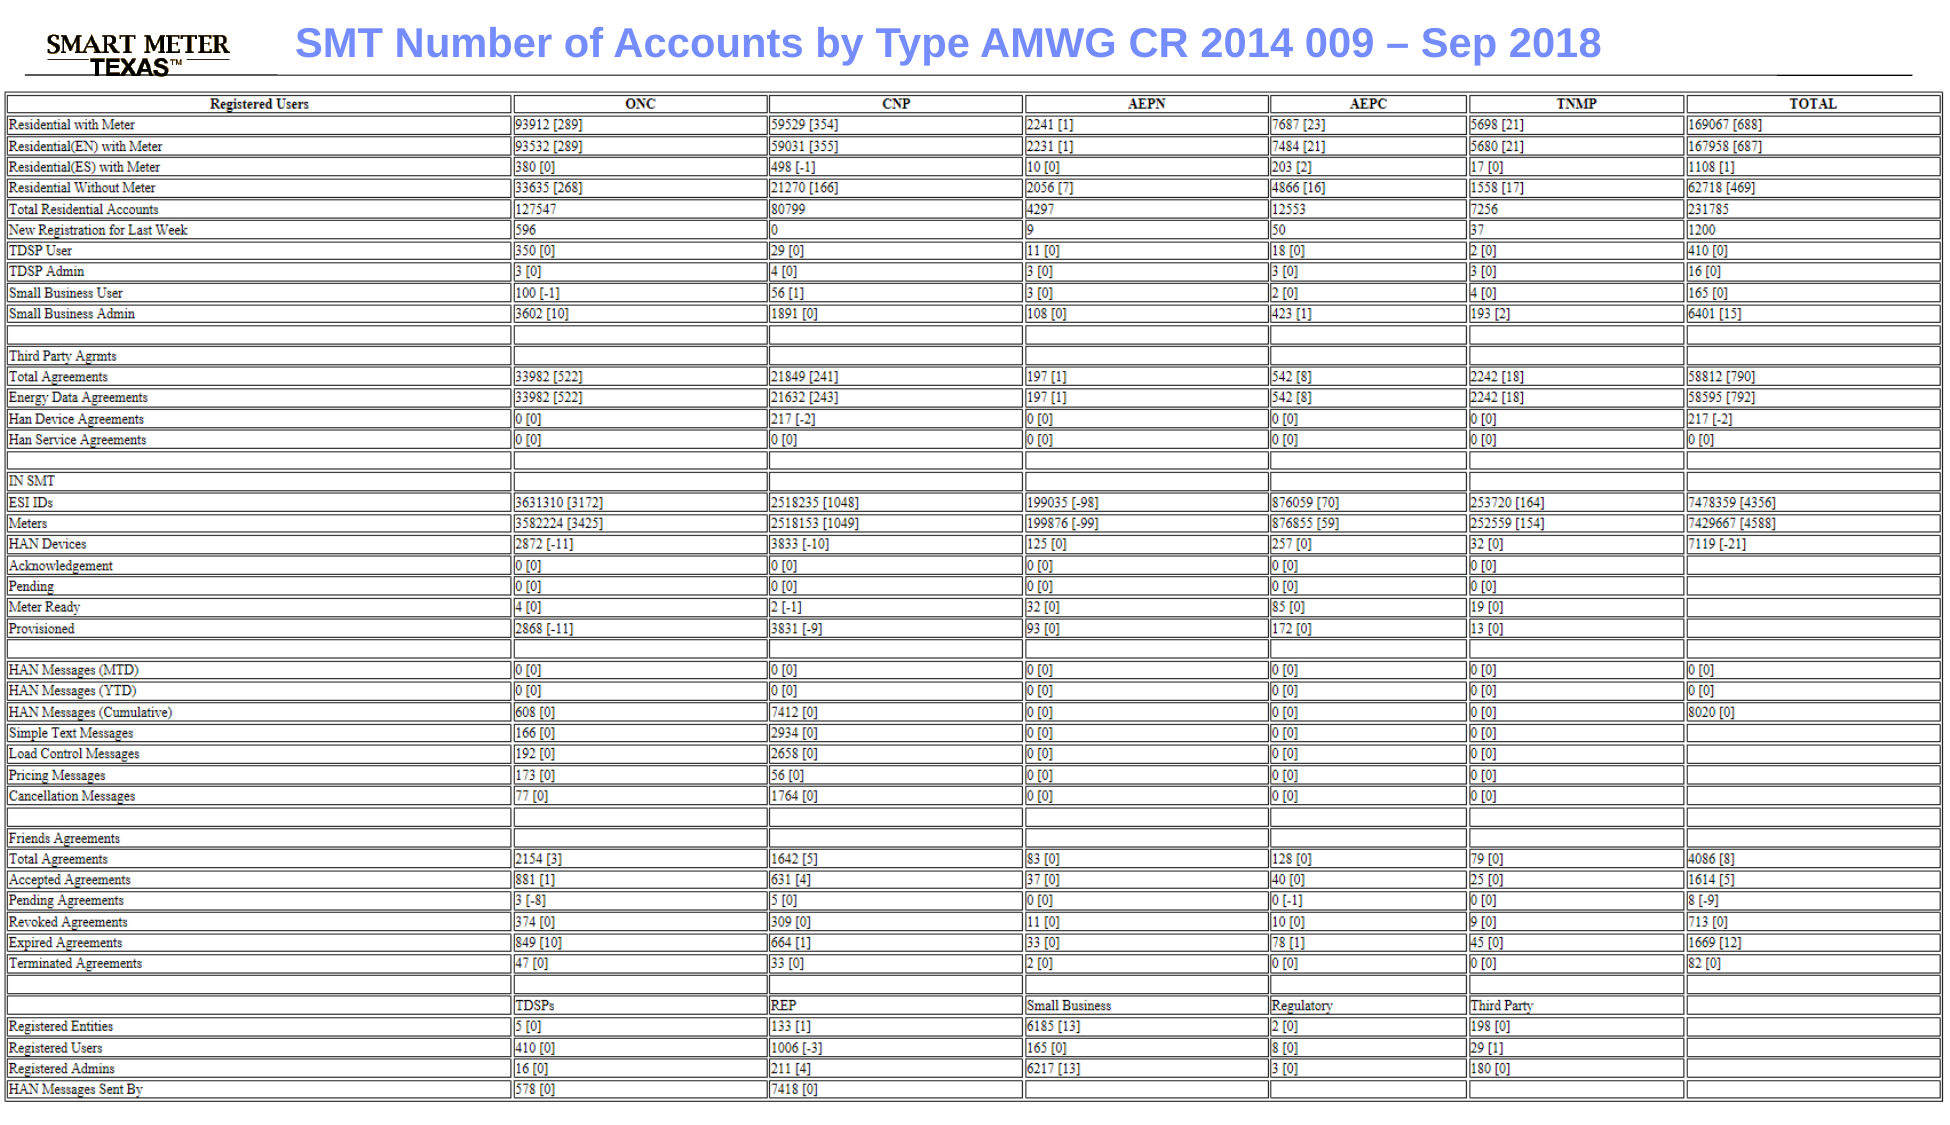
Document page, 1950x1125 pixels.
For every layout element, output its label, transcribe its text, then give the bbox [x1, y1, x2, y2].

picture [33, 24, 238, 74]
picture [33, 76, 199, 84]
text_box SMT Number of Accounts by Type AMWG CR 2014 009 – Sep 2018 [199, 37, 1850, 74]
picture [0, 87, 1950, 1110]
